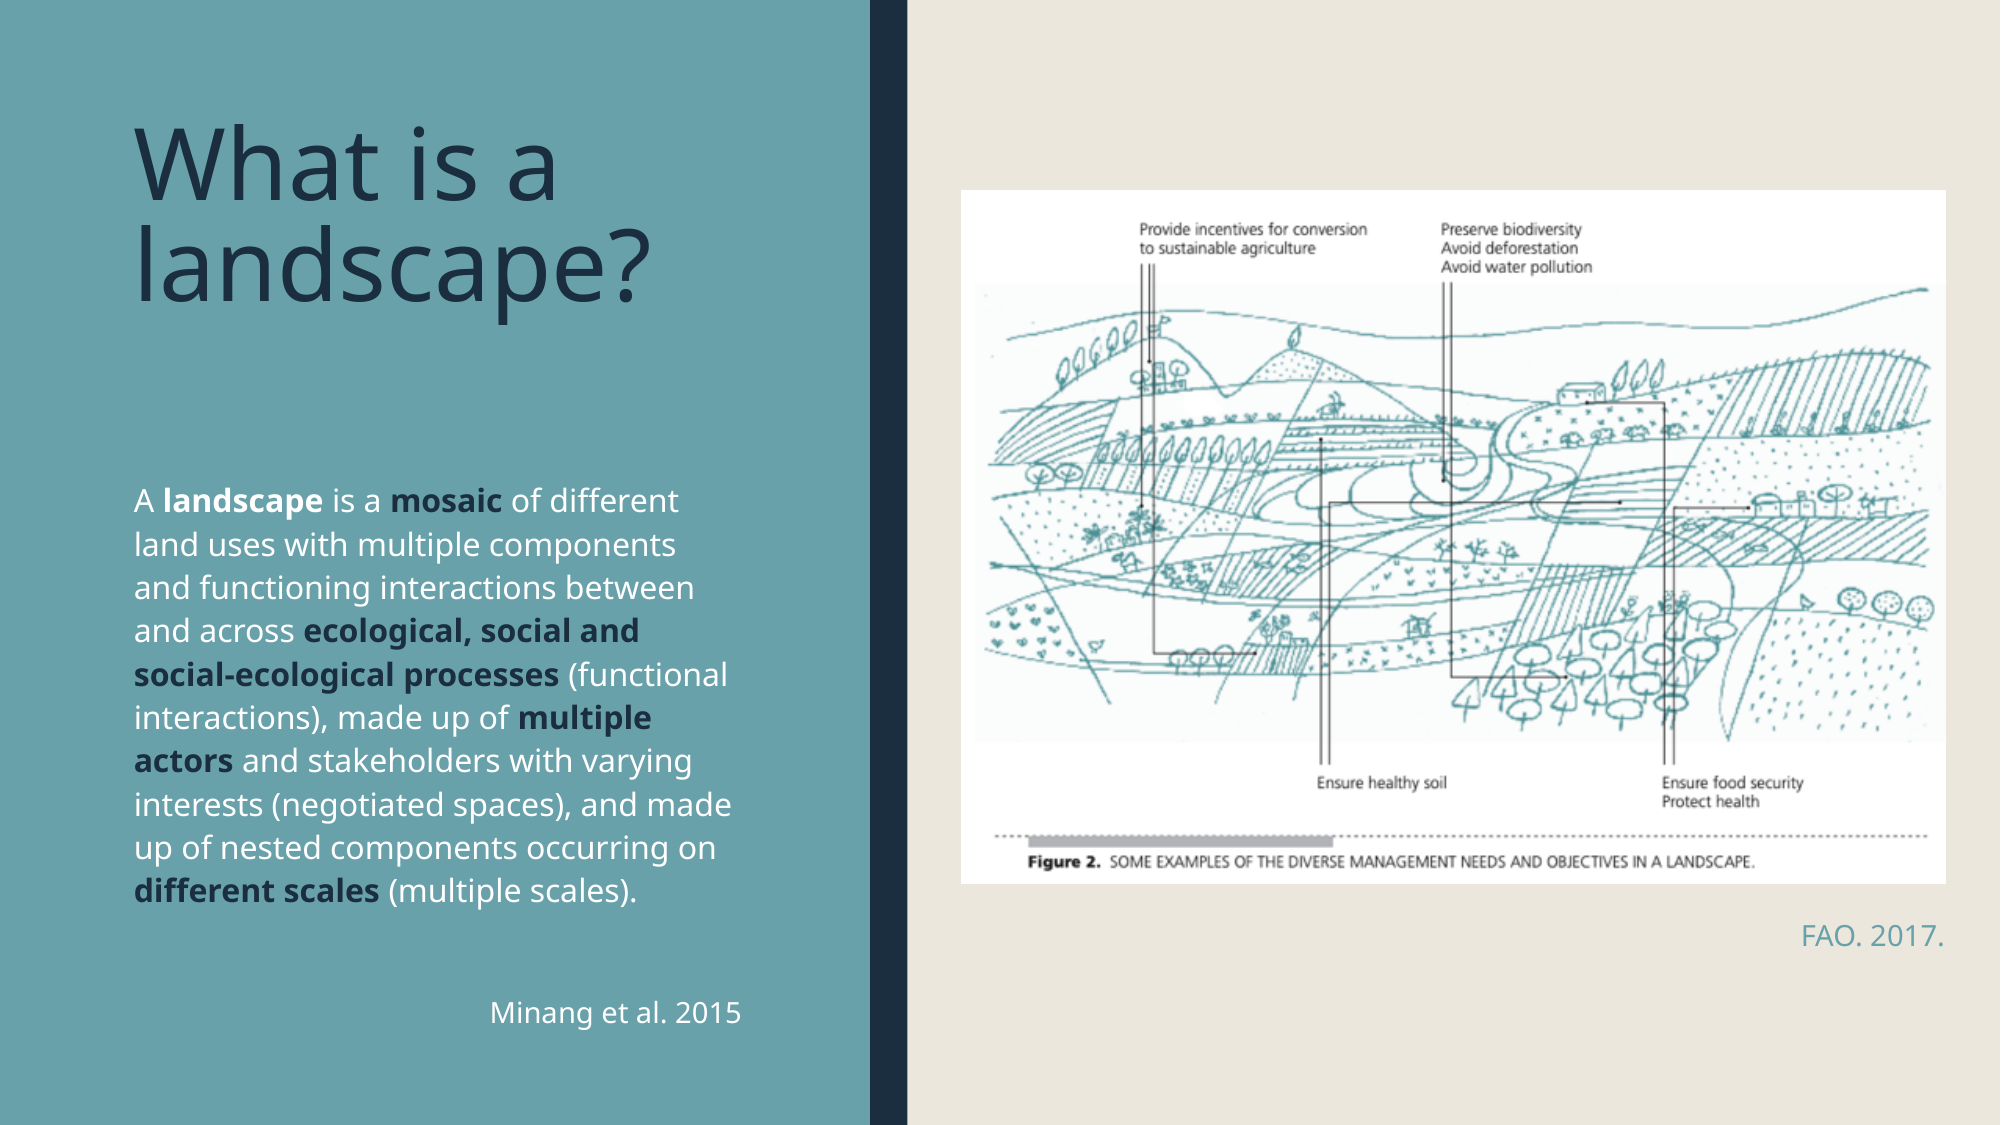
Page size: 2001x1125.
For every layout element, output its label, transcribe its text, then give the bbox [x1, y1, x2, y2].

list A landscape is a mosaic of different land uses with multiple components and functioning interactions between and across ecological, social and social-ecological processes (functional interactions), made up of multiple actors and stakeholders with varying interests (negotiated spaces), and made up of nested components occurring on different scales (multiple scales). [118, 468, 752, 963]
title What is a landscape? [118, 112, 752, 467]
picture [961, 190, 1946, 884]
text_box FAO. 2017. [1786, 909, 2000, 960]
text_box Minang et al. 2015 [474, 987, 903, 1037]
